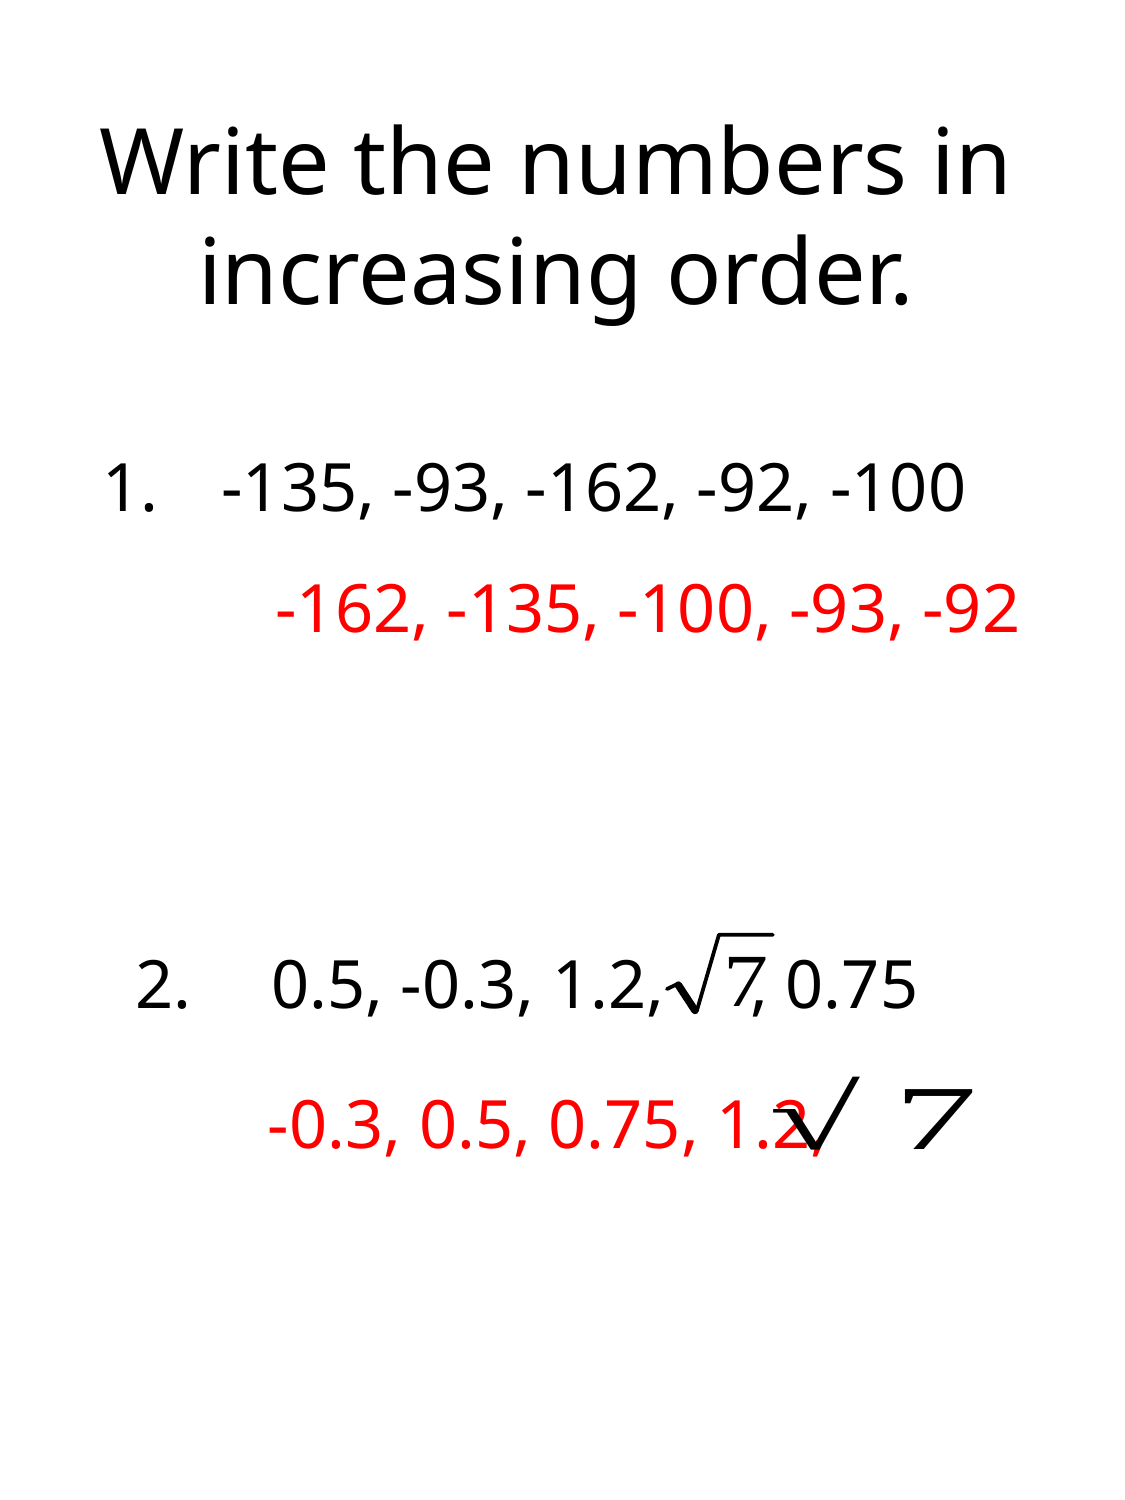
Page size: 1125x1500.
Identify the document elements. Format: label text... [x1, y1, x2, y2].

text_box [228, 1068, 980, 1172]
text_box 0.5, -0.3, 1.2, , 0.75 [796, 934, 952, 1029]
text_box 0.5, -0.3, 1.2, , 0.75 [120, 934, 644, 1029]
text_box -135, -93, -162, -92, -100 [87, 437, 1088, 613]
text_box -162, -135, -100, -93, -92 [260, 558, 1037, 654]
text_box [649, 918, 793, 1032]
title Write the numbers in increasing order. [50, 87, 1063, 338]
